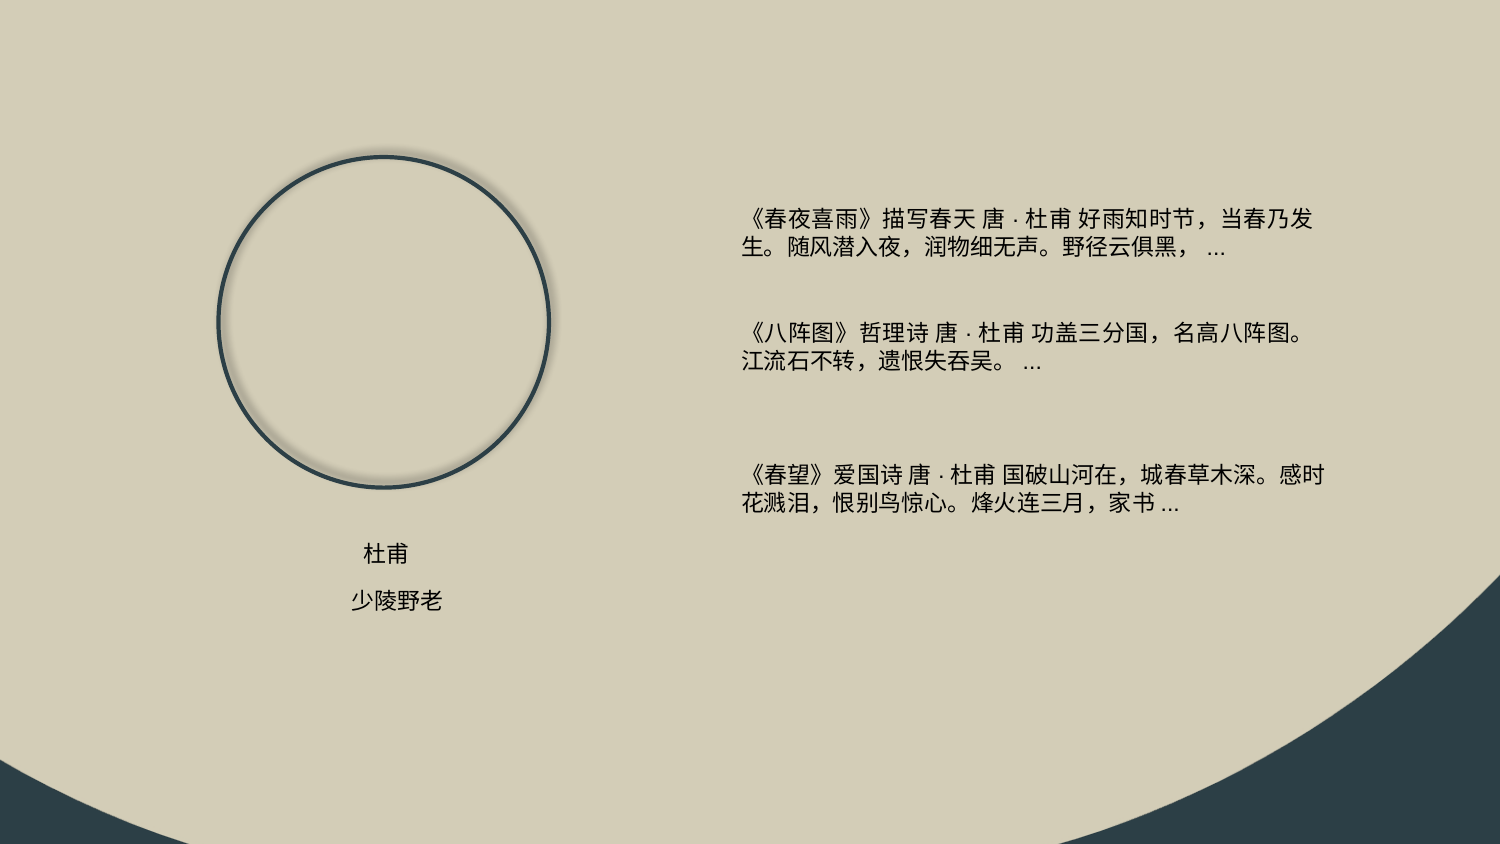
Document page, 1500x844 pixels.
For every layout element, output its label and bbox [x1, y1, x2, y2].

text_box [0, 0, 1500, 844]
